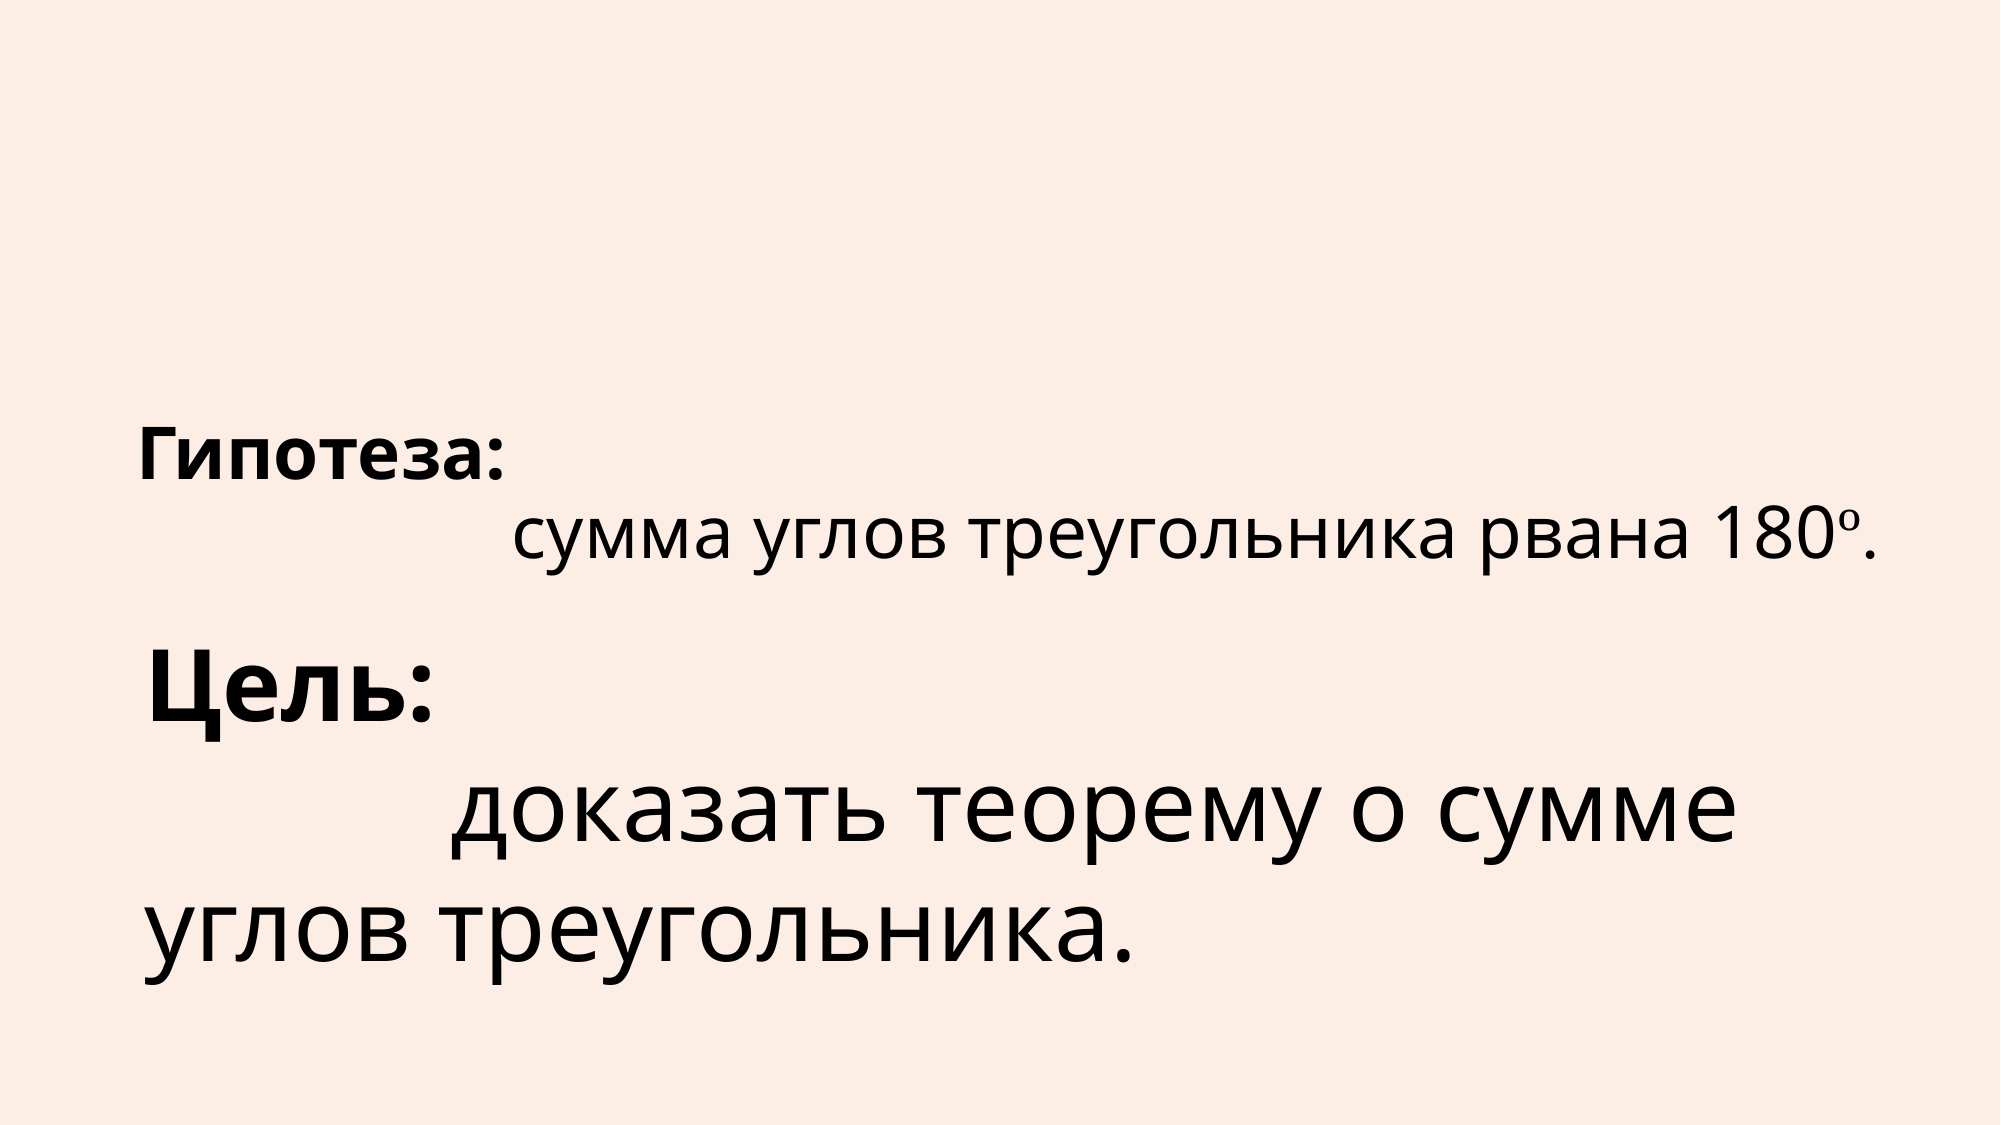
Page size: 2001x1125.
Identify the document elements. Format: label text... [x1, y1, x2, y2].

title Гипотеза: сумма углов треугольника рвана 180º. [121, 331, 1917, 749]
text_box Цель: доказать теорему о сумме углов треугольника. [129, 613, 2000, 989]
